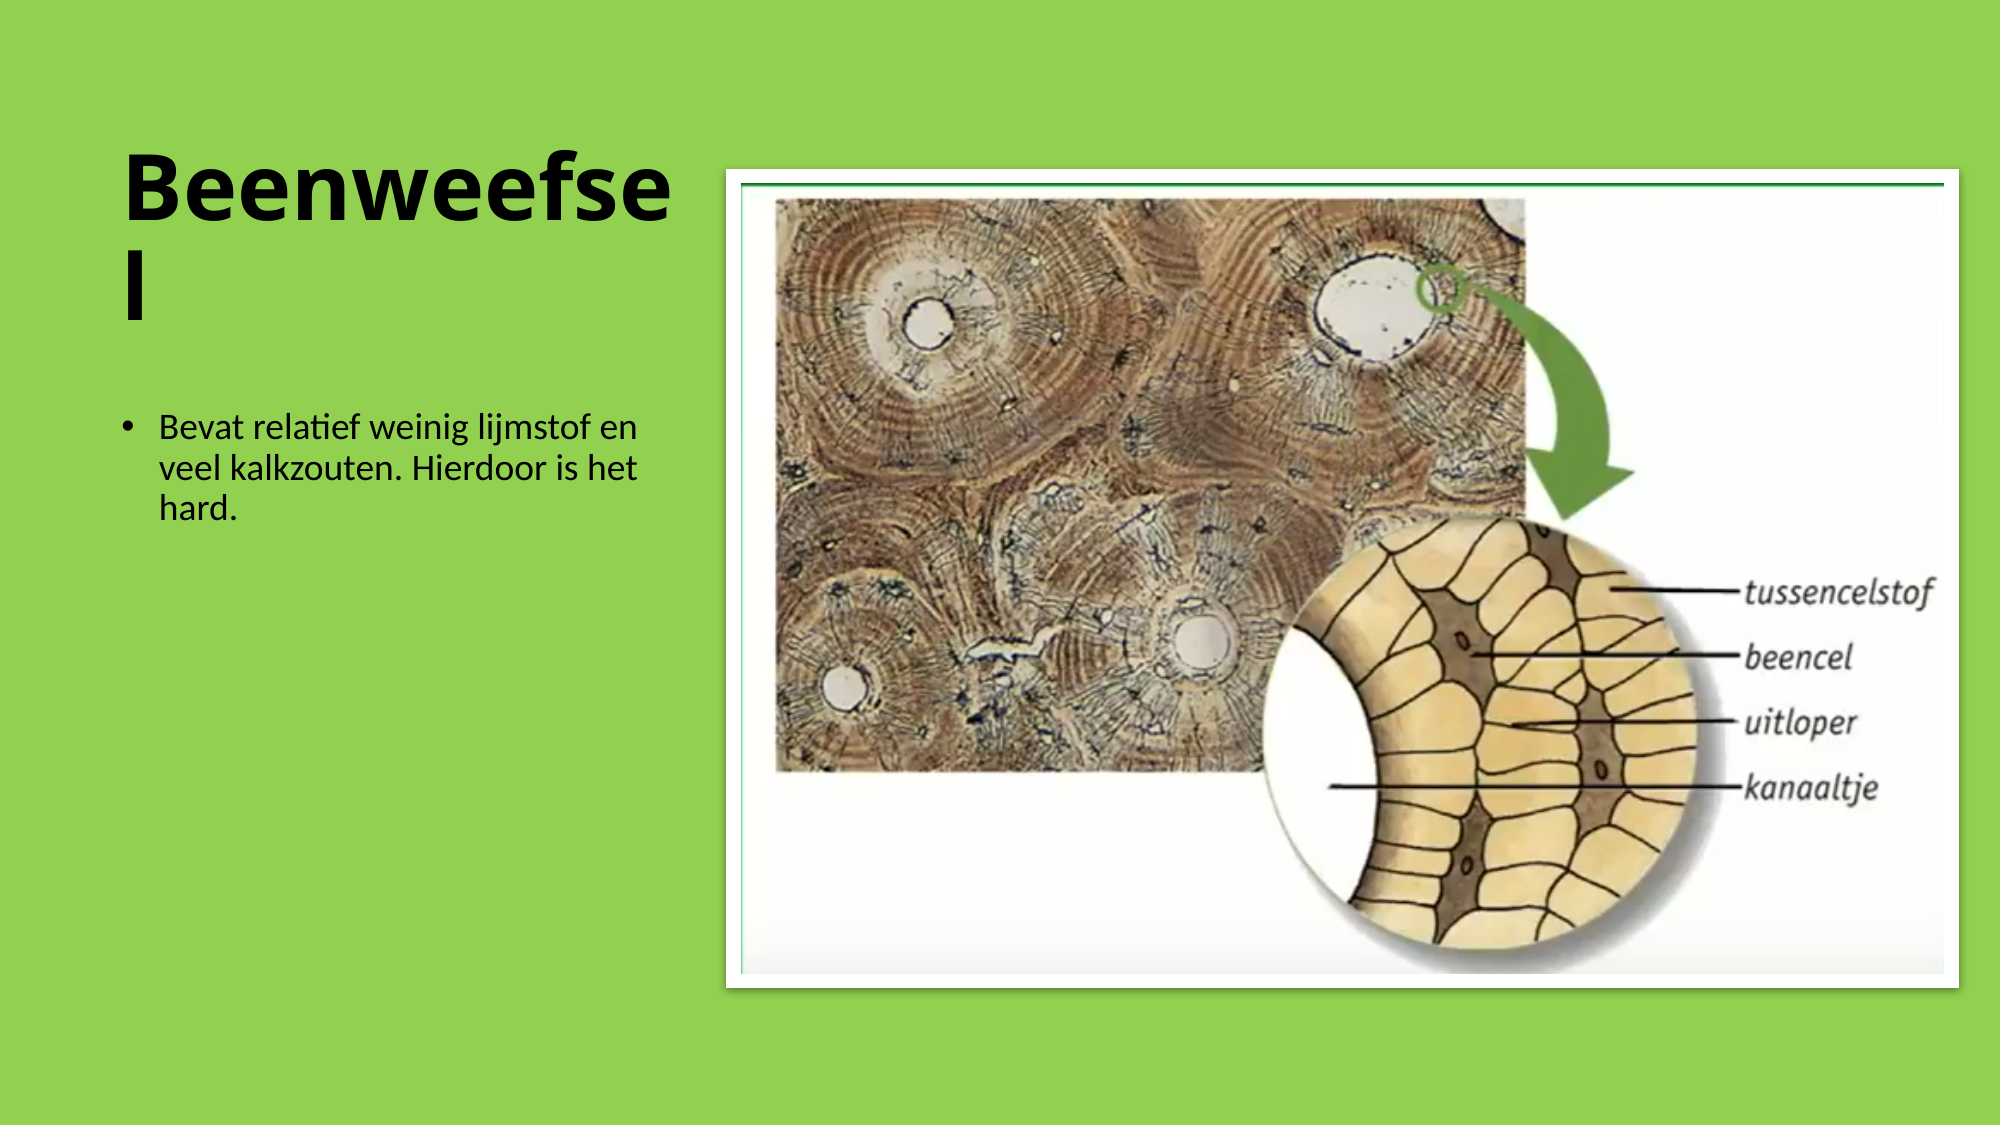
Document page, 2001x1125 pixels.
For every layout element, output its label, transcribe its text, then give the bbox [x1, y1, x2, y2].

title Beenweefsel [106, 103, 706, 379]
list Bevat relatief weinig lijmstof en veel kalkzouten. Hierdoor is het hard. [106, 399, 706, 1021]
picture [740, 183, 1945, 974]
